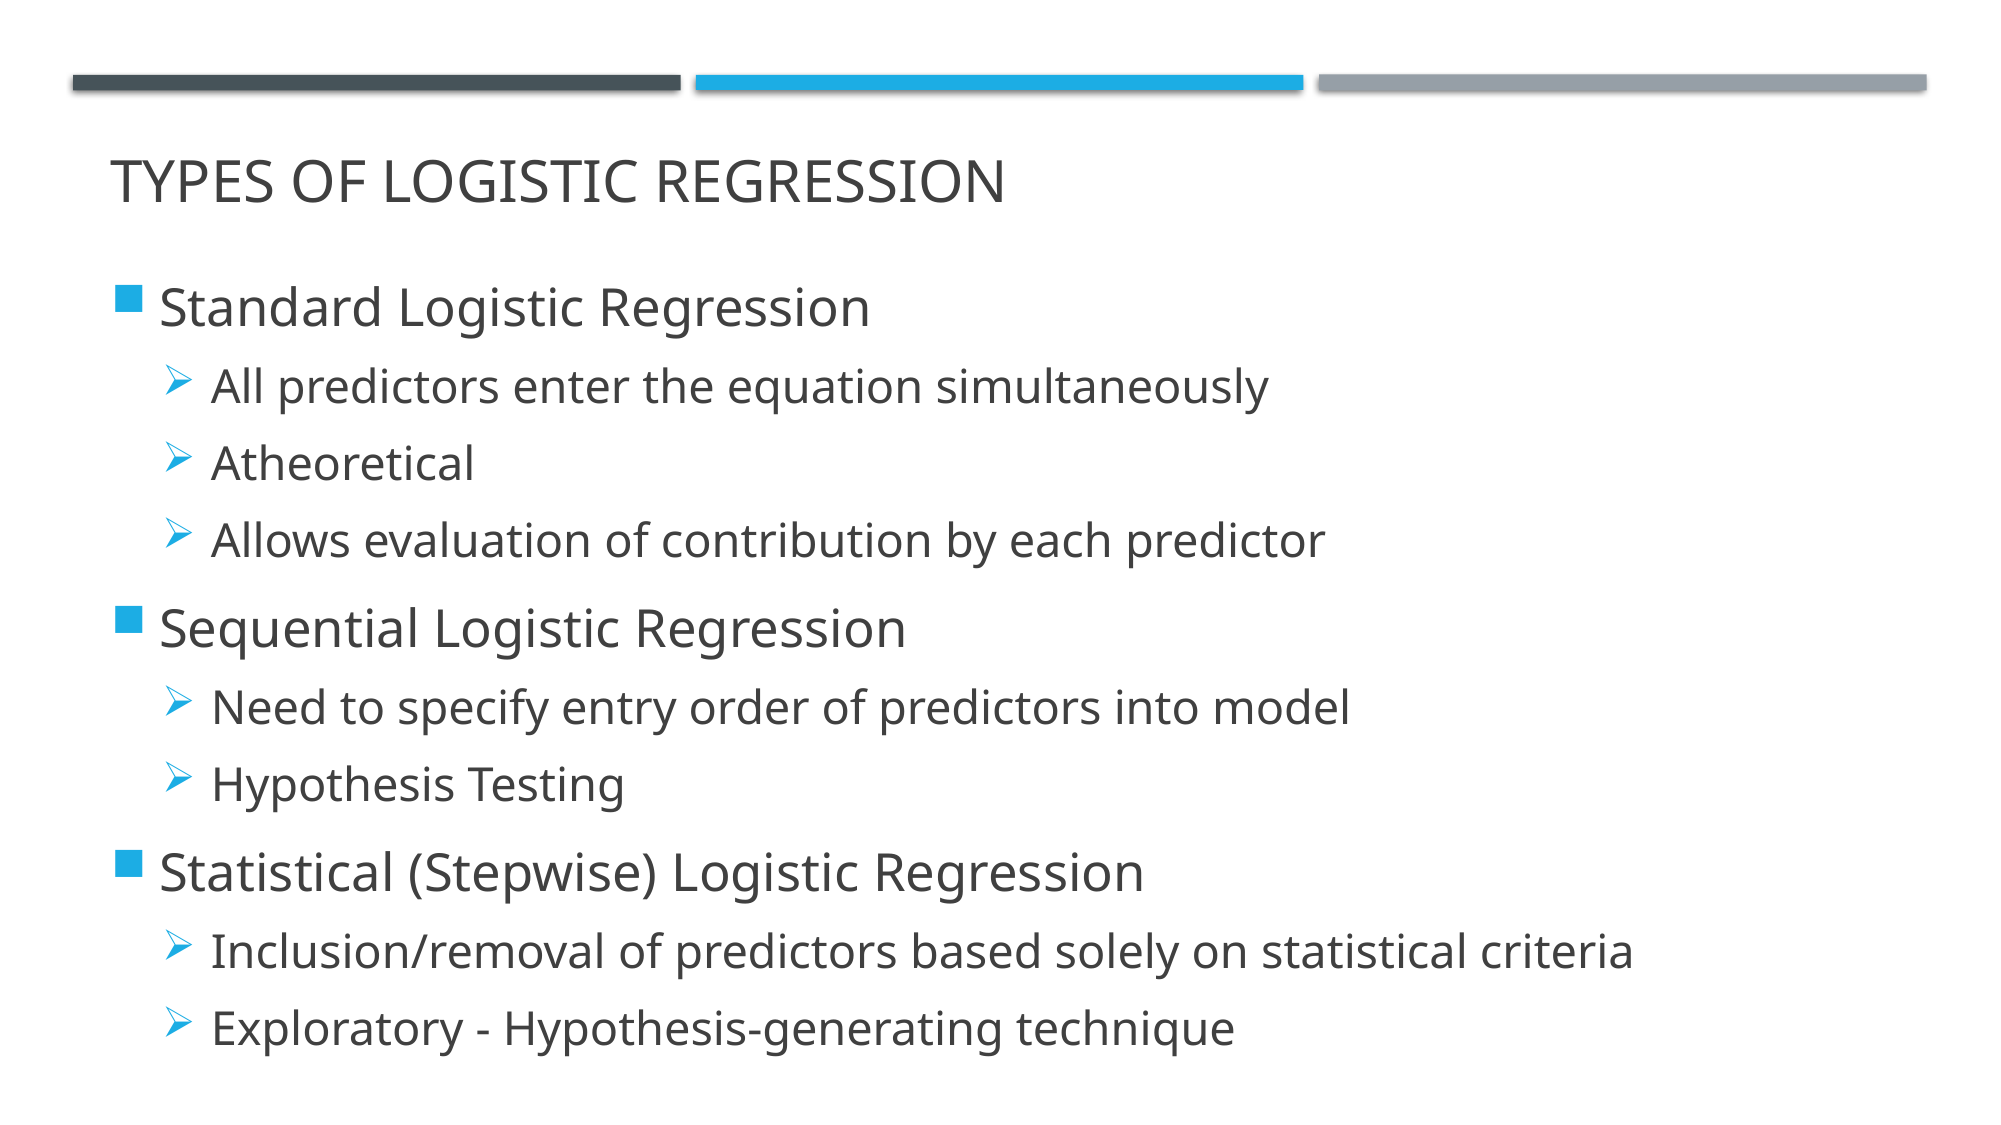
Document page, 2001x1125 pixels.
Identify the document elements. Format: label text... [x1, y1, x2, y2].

title Types of logistic regression [95, 115, 1905, 222]
list Standard Logistic Regression All predictors enter the equation simultaneously Atheoretical Allows evaluation of contribution by each predictor Sequential Logistic Regression Need to specify entry order of predictors into model Hypothesis Testing Statistical (Stepwise) Logistic Regression Inclusion/removal of predictors based solely on statistical criteria Exploratory - Hypothesis-generating technique [95, 260, 1905, 1070]
